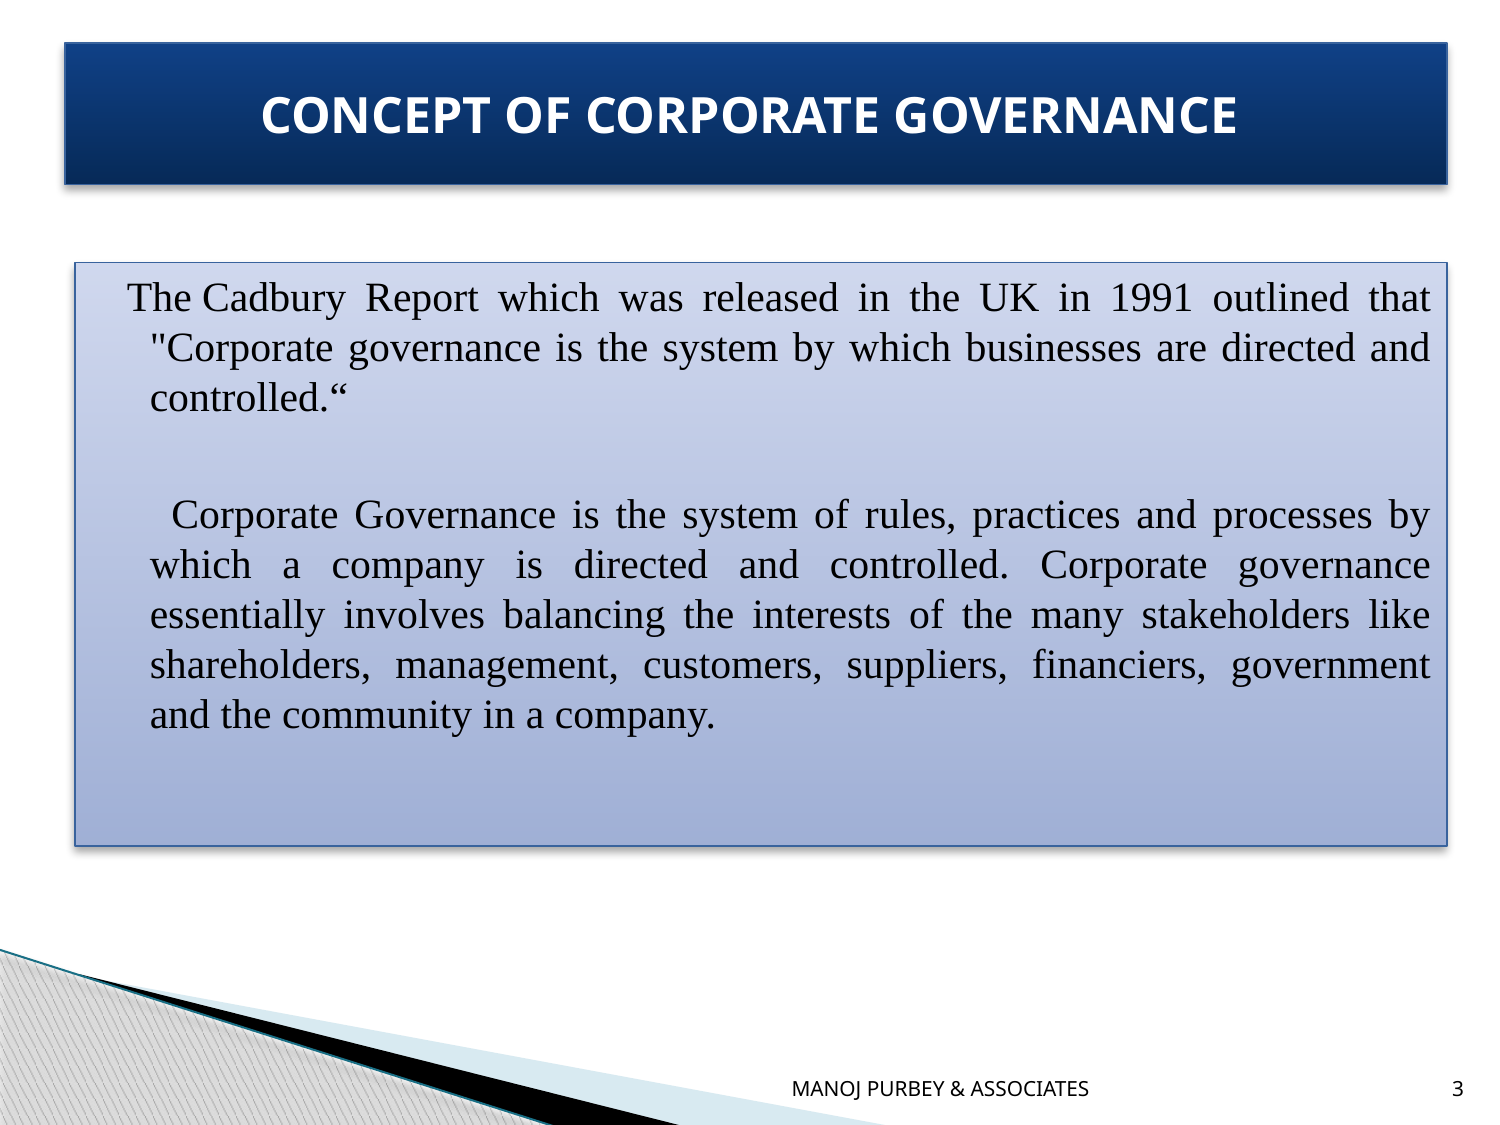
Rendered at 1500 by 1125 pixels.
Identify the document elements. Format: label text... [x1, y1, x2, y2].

footer MANOJ PURBEY & ASSOCIATES [718, 1051, 1105, 1112]
list The Cadbury Report which was released in the UK in 1991 outlined that "Corporate governance is the system by which businesses are directed and controlled.“ Corporate Governance is the system of rules, practices and processes by which a company is directed and controlled. Corporate governance essentially involves balancing the interests of the many stakeholders like shareholders, management, customers, suppliers, financiers, government and the community in a company. [74, 262, 1448, 847]
slide_number 3 [1418, 1051, 1479, 1112]
title CONCEPT OF CORPORATE GOVERNANCE [64, 42, 1448, 185]
